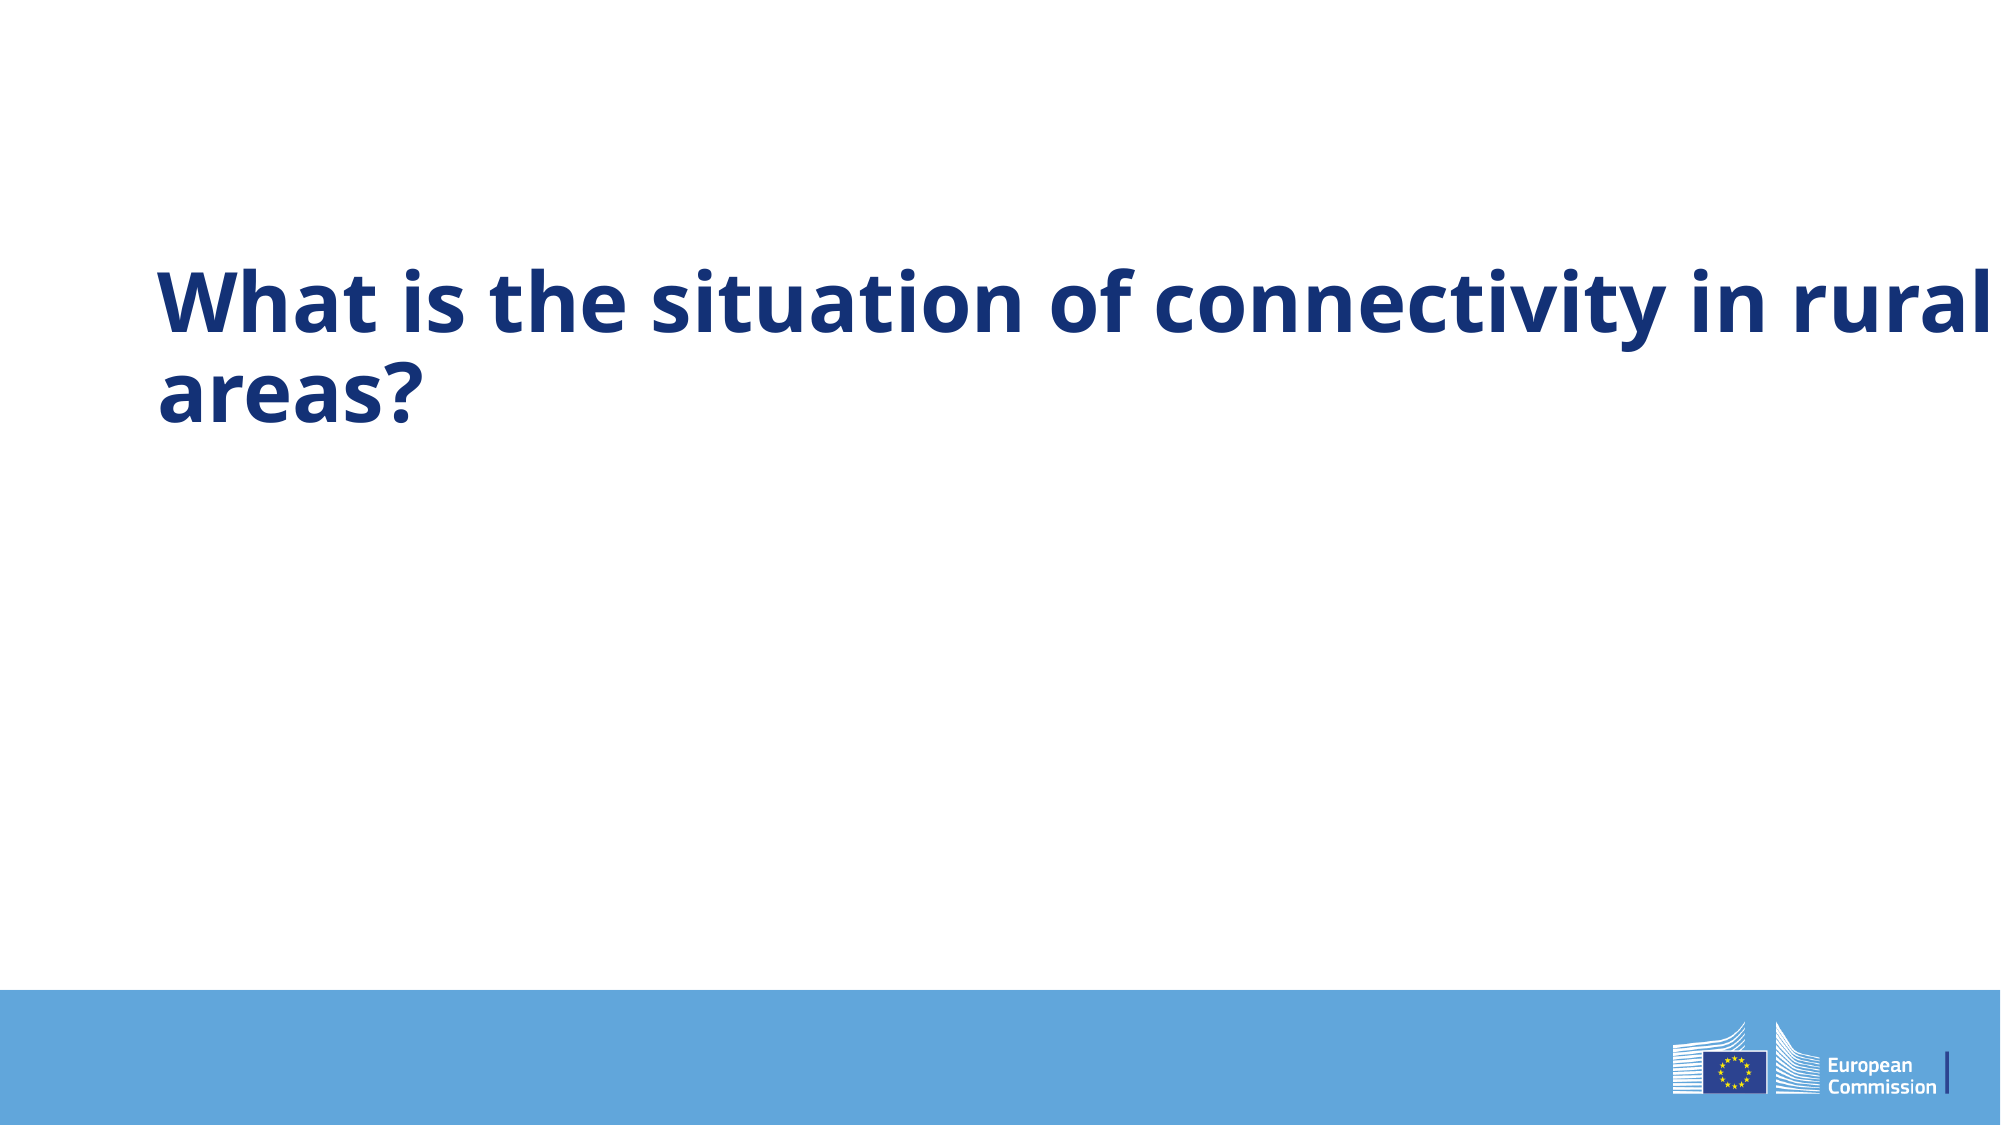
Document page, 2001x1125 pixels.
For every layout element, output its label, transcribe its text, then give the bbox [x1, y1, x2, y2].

title What is the situation of connectivity in rural areas? [142, 173, 2000, 528]
picture [0, 0, 2001, 1125]
